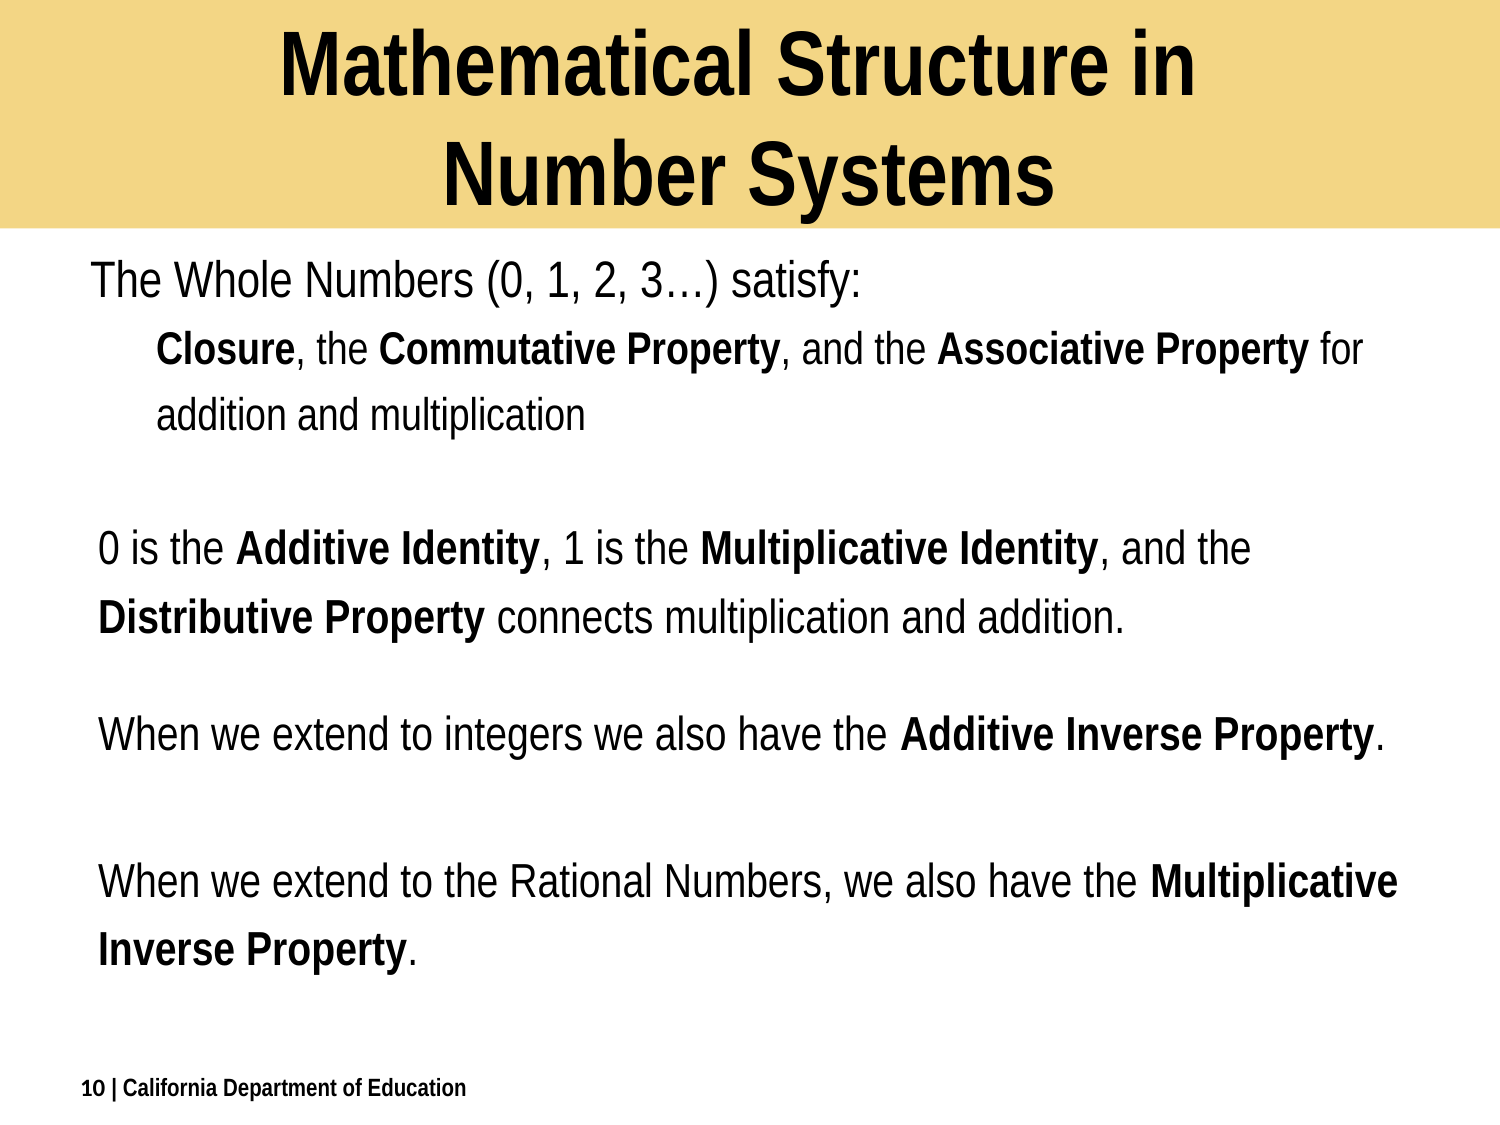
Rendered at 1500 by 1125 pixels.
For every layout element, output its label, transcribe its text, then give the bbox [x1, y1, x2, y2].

title Mathematical Structure in Number Systems [75, 11, 1425, 216]
footer | California Department of Education [121, 1064, 699, 1124]
slide_number 10 [55, 1064, 121, 1124]
list The Whole Numbers (0, 1, 2, 3…) satisfy: Closure, the Commutative Property, and the Associative Property for addition and multiplication 0 is the Additive Identity, 1 is the Multiplicative Identity, and the Distributive Property connects multiplication and addition. When we extend to integers we also have the Additive Inverse Property. When we extend to the Rational Numbers, we also have the Multiplicative Inverse Property. [75, 226, 1447, 1064]
